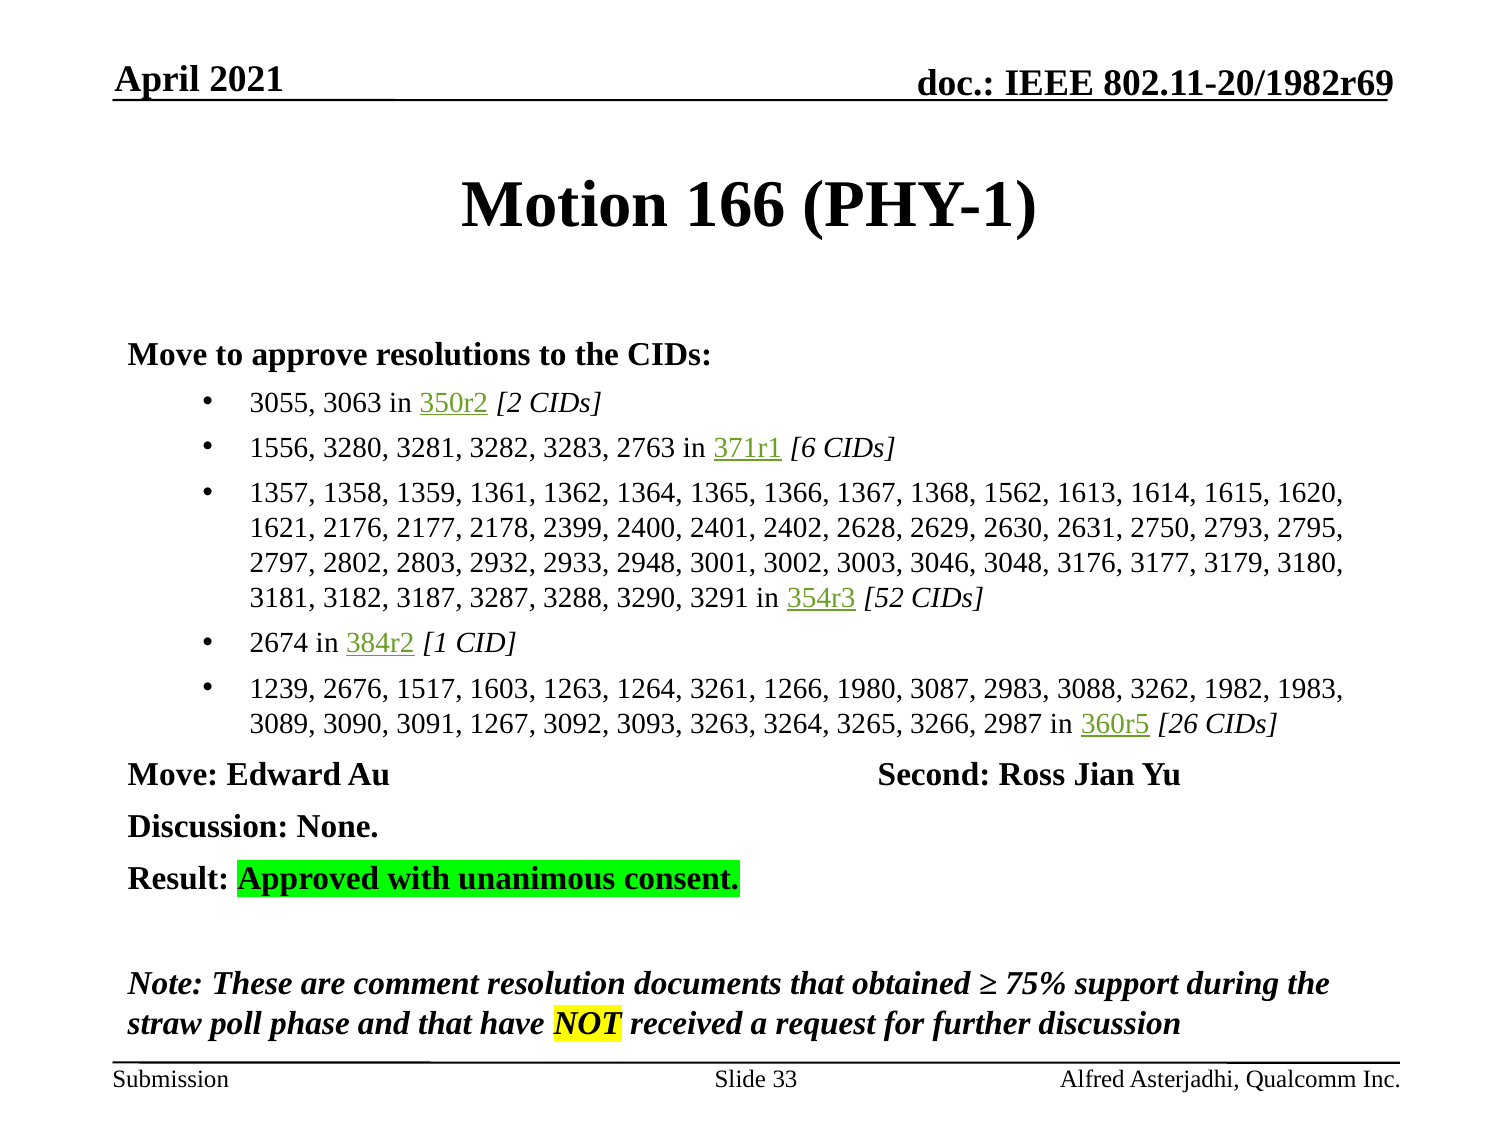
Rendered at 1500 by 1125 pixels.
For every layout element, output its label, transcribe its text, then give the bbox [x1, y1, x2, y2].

footer Alfred Asterjadhi, Qualcomm Inc. [878, 1061, 1402, 1093]
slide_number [114, 54, 423, 100]
slide_number Slide 33 [712, 1061, 800, 1123]
list Move to approve resolutions to the CIDs: 3055, 3063 in 350r2 [2 CIDs] 1556, 3280, 3281, 3282, 3283, 2763 in 371r1 [6 CIDs] 1357, 1358, 1359, 1361, 1362, 1364, 1365, 1366, 1367, 1368, 1562, 1613, 1614, 1615, 1620, 1621, 2176, 2177, 2178, 2399, 2400, 2401, 2402, 2628, 2629, 2630, 2631, 2750, 2793, 2795, 2797, 2802, 2803, 2932, 2933, 2948, 3001, 3002, 3003, 3046, 3048, 3176, 3177, 3179, 3180, 3181, 3182, 3187, 3287, 3288, 3290, 3291 in 354r3 [52 CIDs] 2674 in 384r2 [1 CID] 1239, 2676, 1517, 1603, 1263, 1264, 3261, 1266, 1980, 3087, 2983, 3088, 3262, 1982, 1983, 3089, 3090, 3091, 1267, 3092, 3093, 3263, 3264, 3265, 3266, 2987 in 360r5 [26 CIDs] Move: Edward Au Second: Ross Jian Yu Discussion: None. Result: Approved with unanimous consent. Note: These are comment resolution documents that obtained ≥ 75% support during the straw poll phase and that have NOT received a request for further discussion [112, 324, 1388, 1063]
title Motion 166 (PHY-1) [112, 112, 1388, 288]
